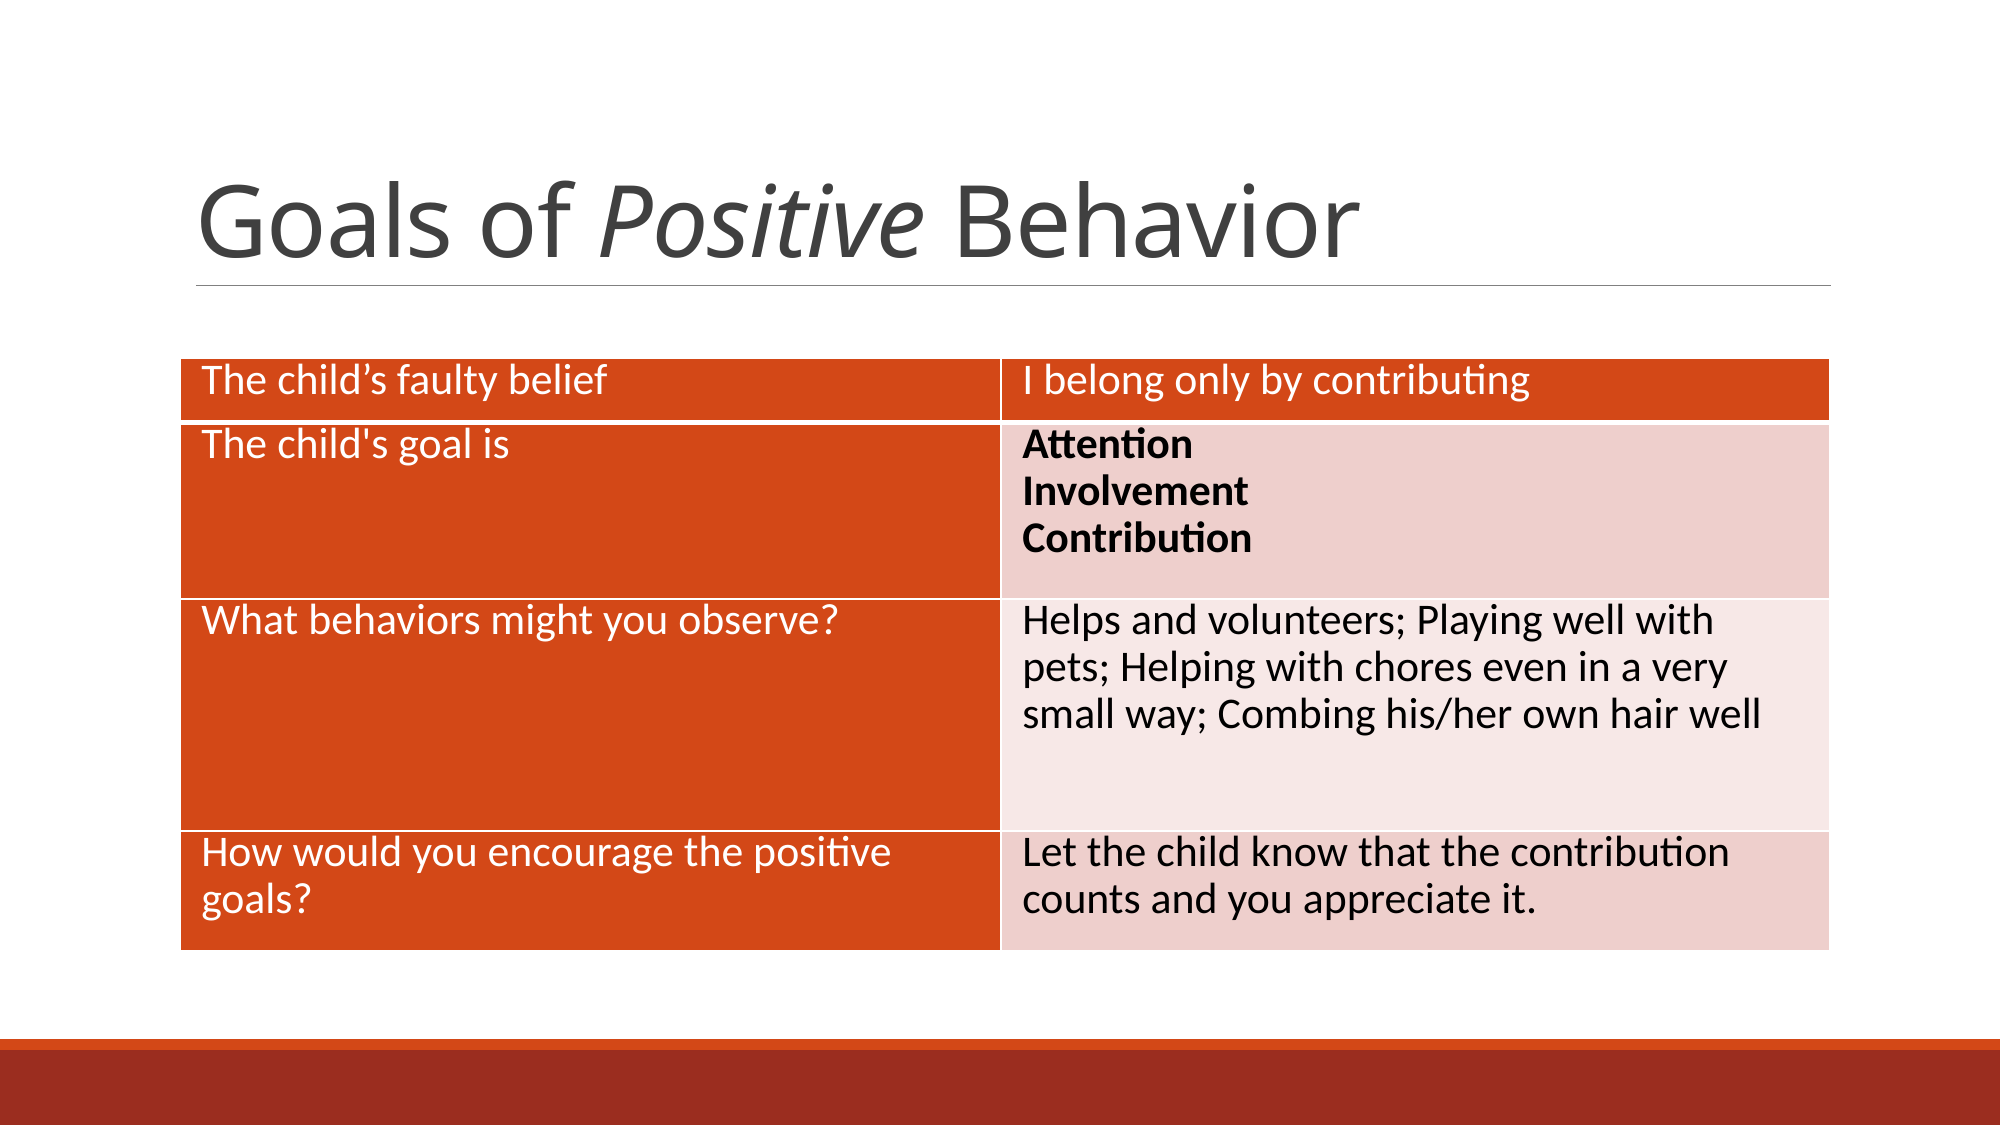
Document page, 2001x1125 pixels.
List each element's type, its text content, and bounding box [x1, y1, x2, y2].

title Goals of Positive Behavior [180, 47, 1830, 285]
table_header The child’s faulty belief [181, 359, 1000, 420]
table_cell Helps and volunteers; Playing well with pets; Helping with chores even in a very small way; Combing his/her own hair well [1002, 600, 1829, 830]
table_cell The child's goal is [181, 425, 1000, 598]
table_cell Attention Involvement Contribution [1002, 425, 1829, 598]
table_cell Let the child know that the contribution counts and you appreciate it. [1002, 832, 1829, 950]
table_cell What behaviors might you observe? [181, 600, 1000, 830]
table_header I belong only by contributing [1002, 359, 1829, 420]
table_cell How would you encourage the positive goals? [181, 832, 1000, 950]
